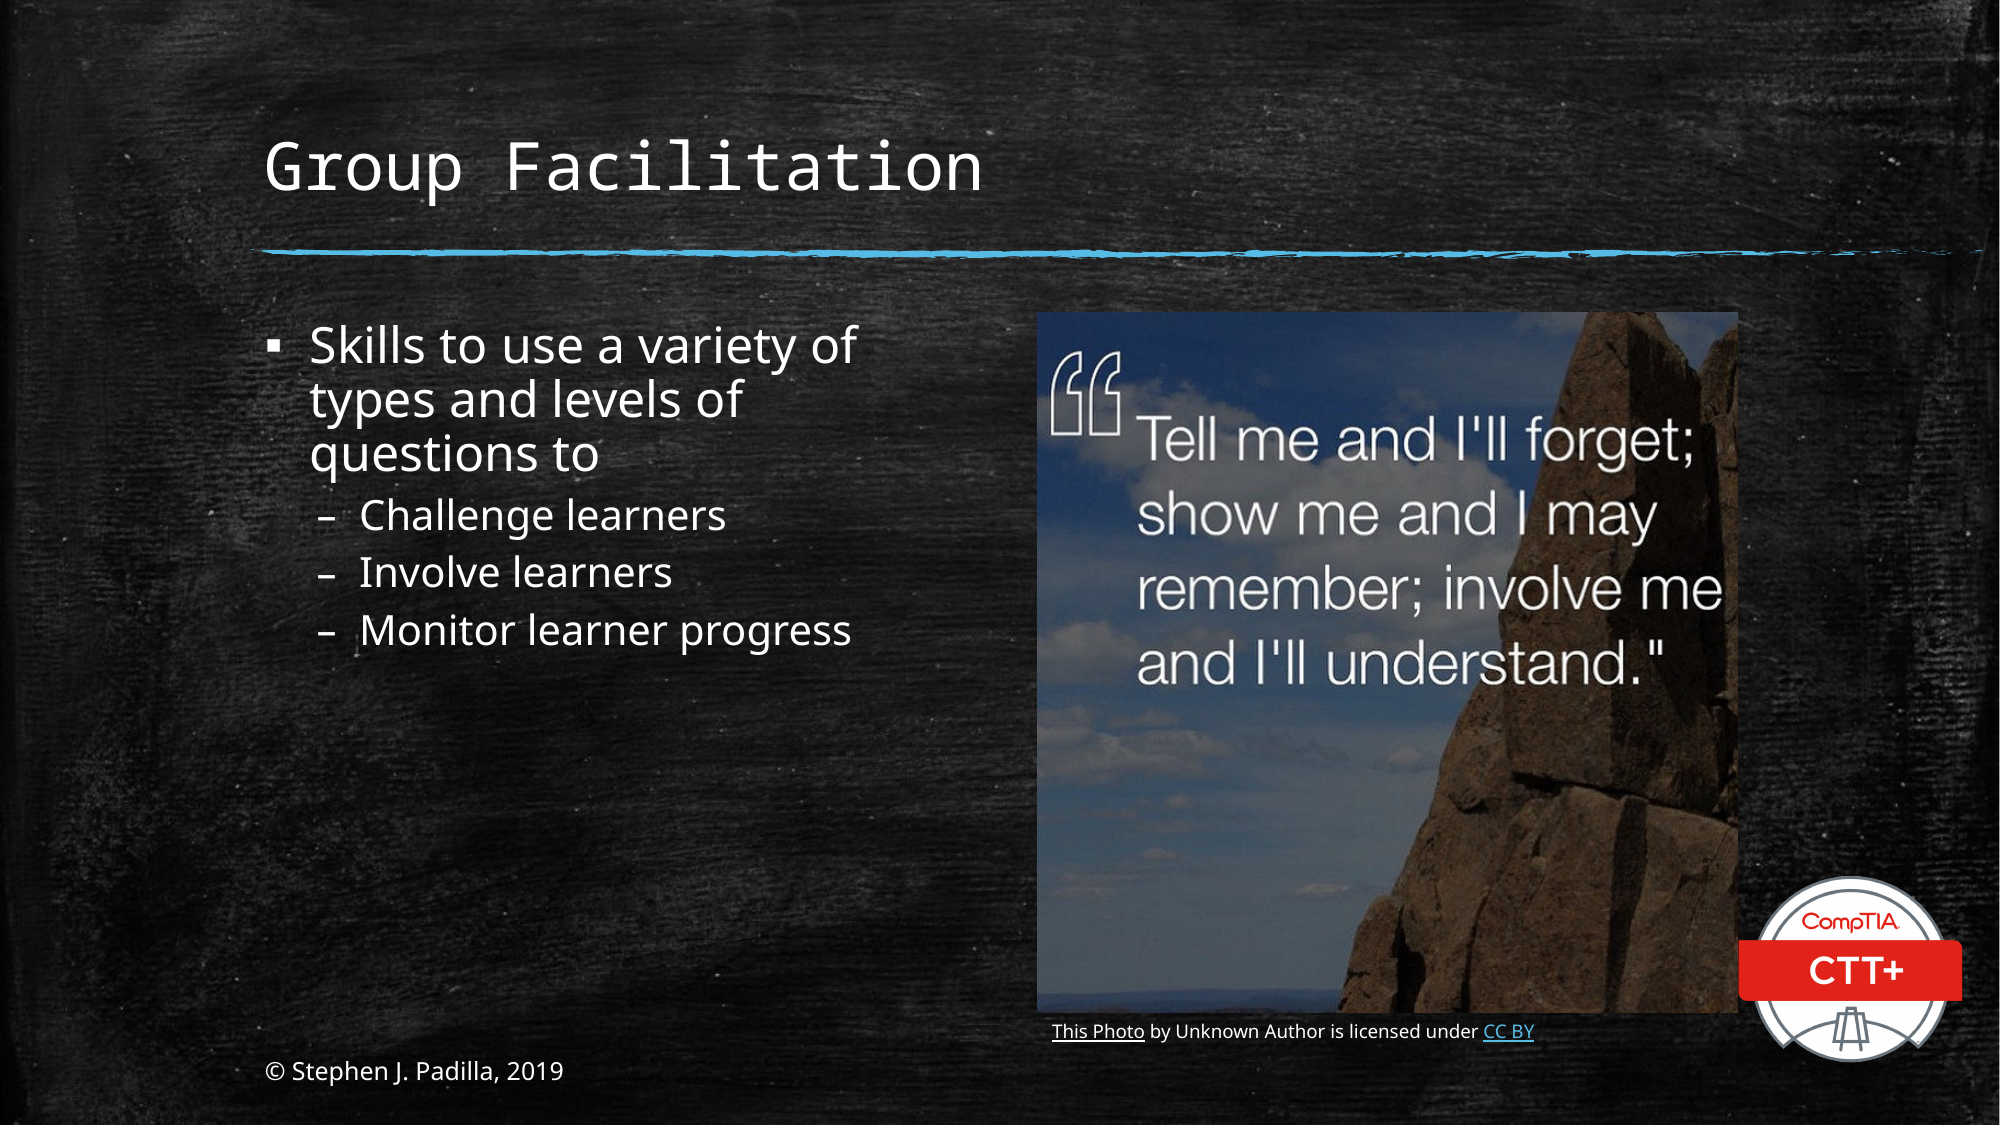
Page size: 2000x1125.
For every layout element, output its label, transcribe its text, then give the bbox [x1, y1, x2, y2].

footer © Stephen J. Padilla, 2019 [249, 1050, 1288, 1096]
picture [1699, 824, 2000, 1125]
list Skills to use a variety of types and levels of questions to Challenge learners Involve learners Monitor learner progress [249, 312, 975, 1013]
title Group Facilitation [249, 45, 1750, 213]
text_box This Photo by Unknown Author is licensed under CC BY [1037, 1013, 1699, 1053]
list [1037, 312, 1738, 1013]
